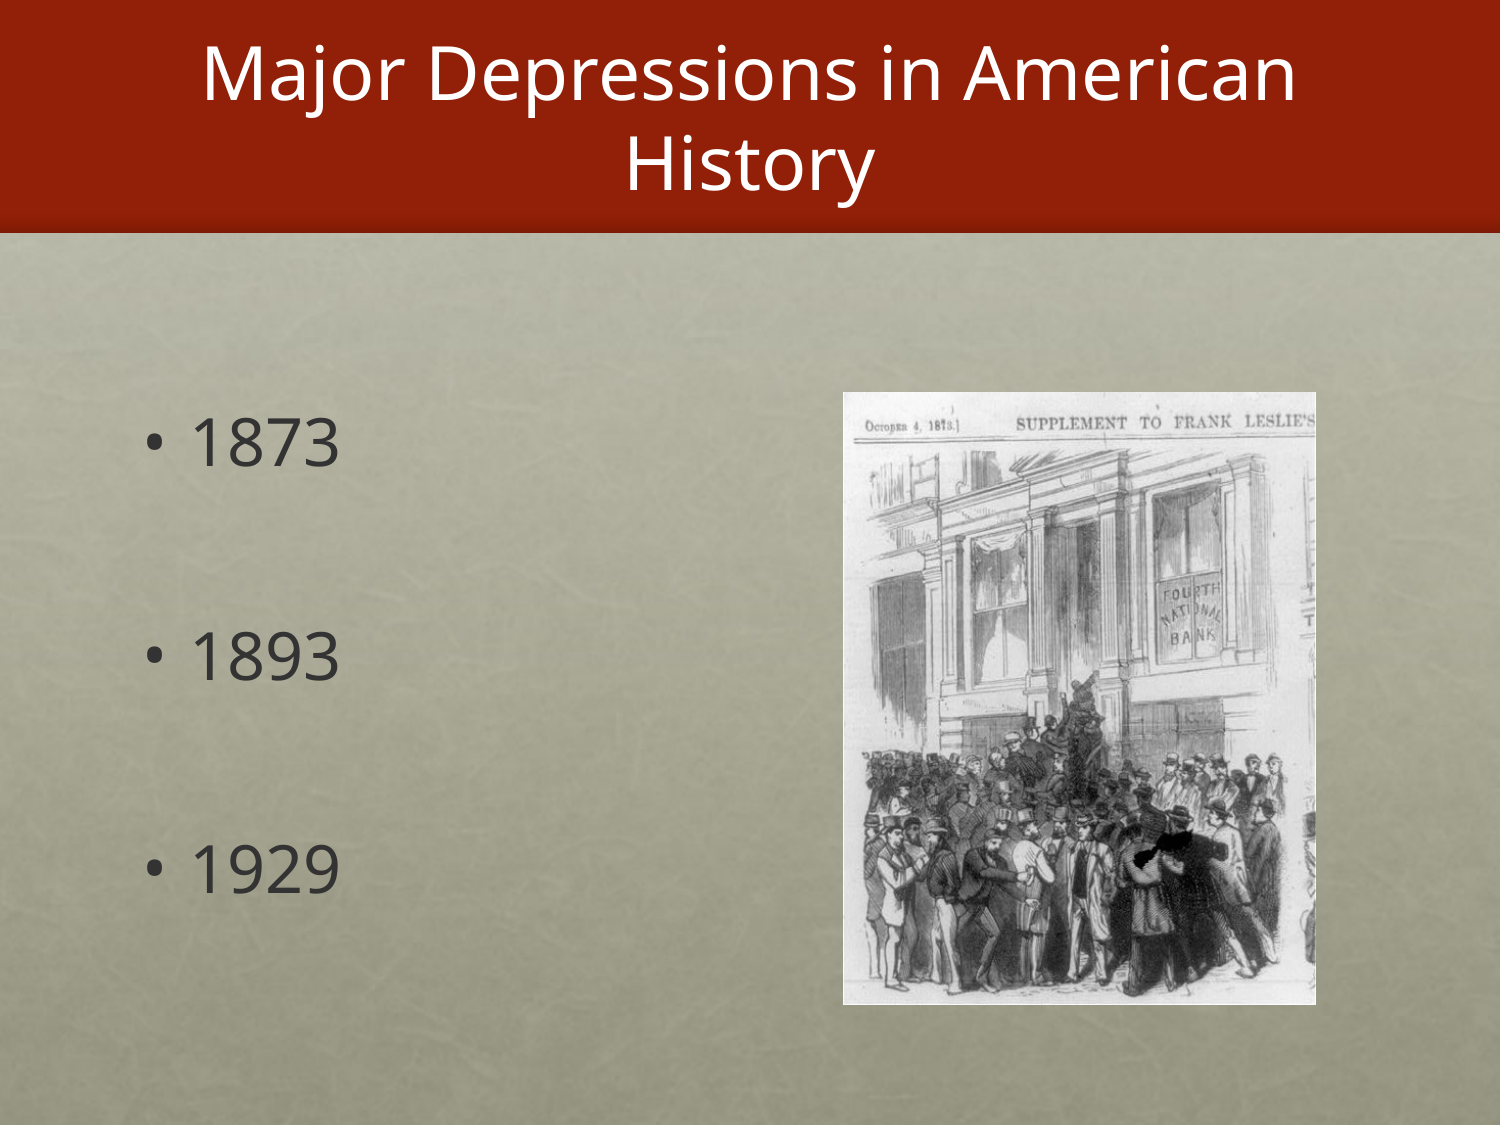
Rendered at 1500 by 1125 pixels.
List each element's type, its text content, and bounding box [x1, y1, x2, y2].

picture [0, 214, 1500, 1125]
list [786, 392, 1373, 1006]
list 1873 1893 1929 [127, 392, 713, 1005]
title Major Depressions in American History [127, 10, 1372, 221]
